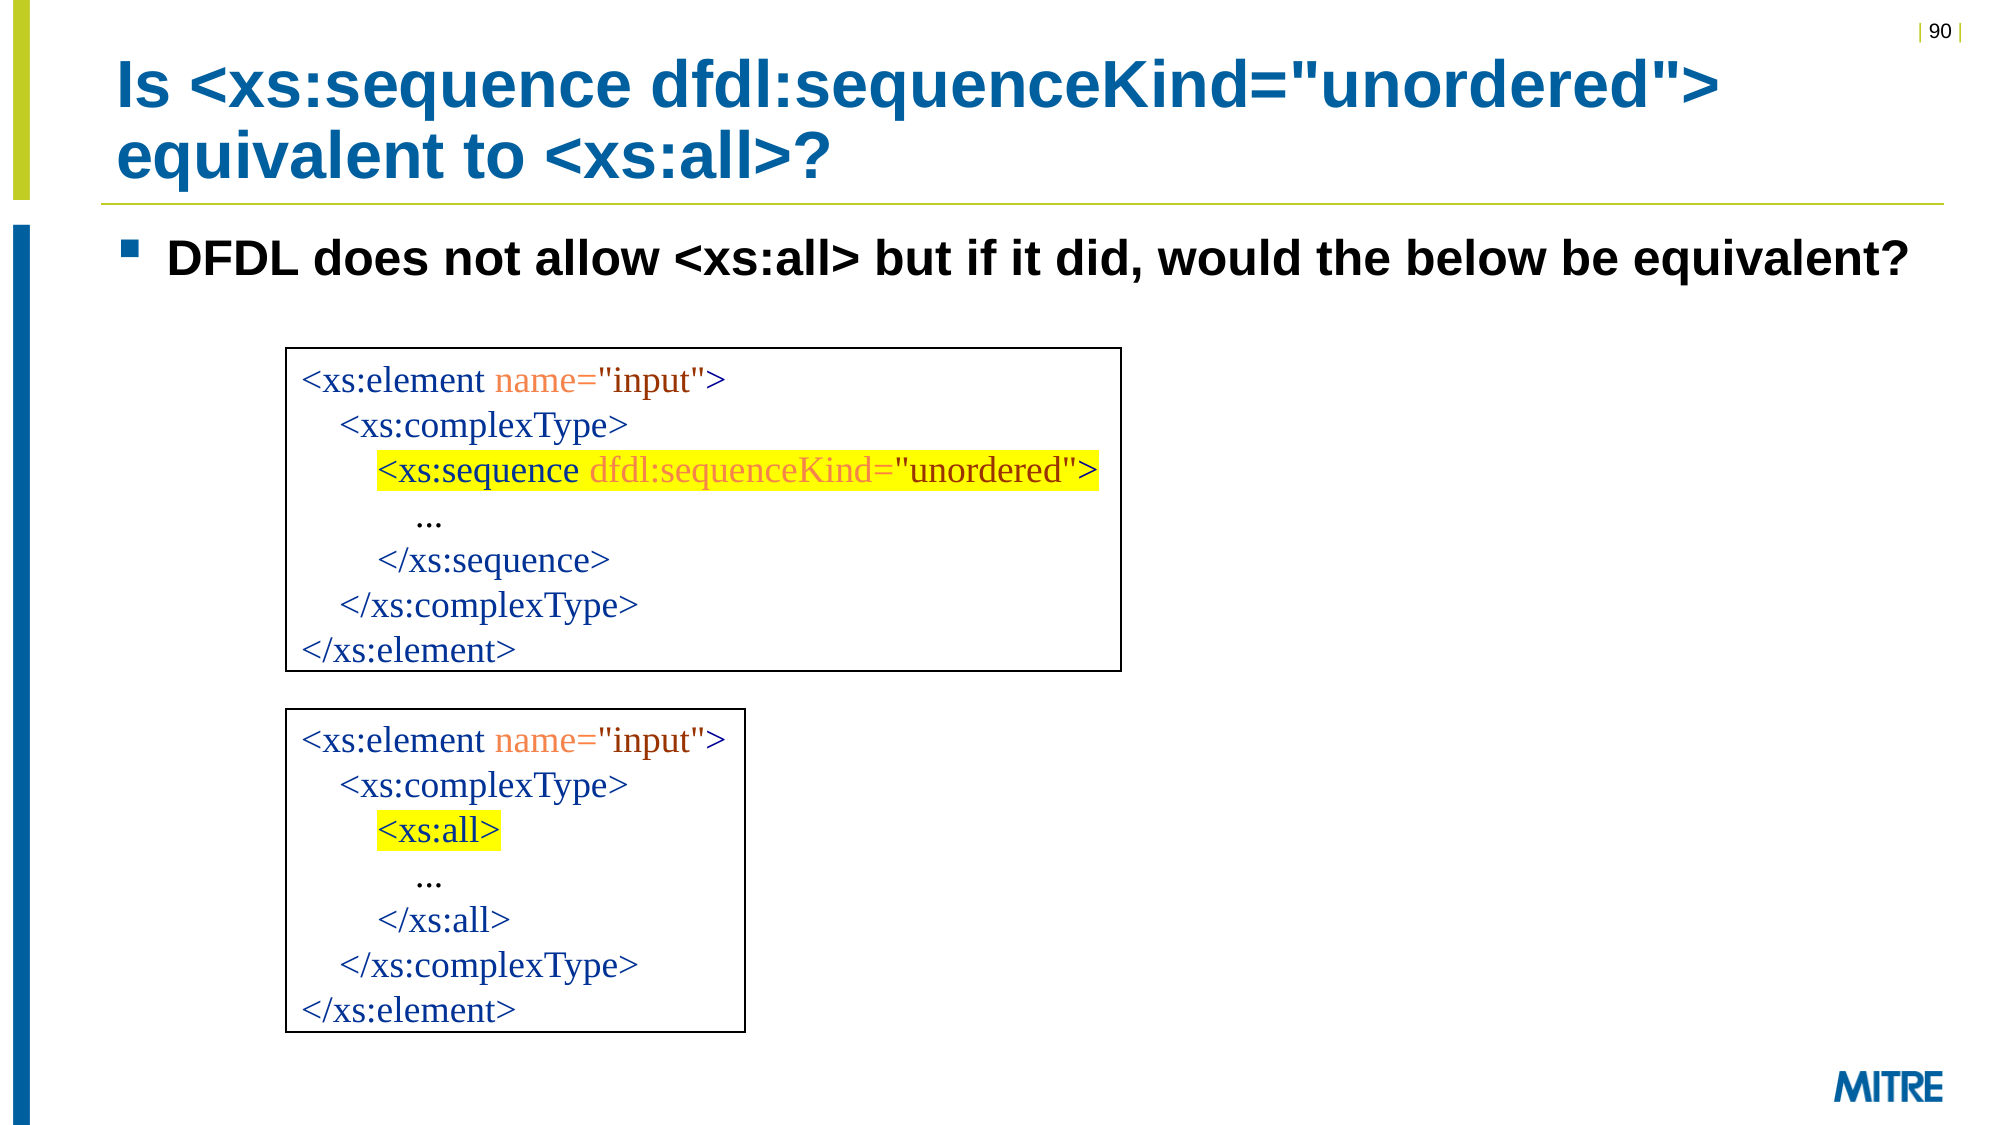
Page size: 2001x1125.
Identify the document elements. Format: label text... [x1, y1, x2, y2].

text_box <xs:element name="input"> <xs:complexType> <xs:sequence dfdl:sequenceKind="unordered"> ... </xs:sequence> </xs:complexType> </xs:element> <xs:element name="input"> <xs:complexType> <xs:all> ... </xs:all> </xs:complexType> </xs:element> [286, 672, 1122, 1038]
list DFDL does not allow <xs:all> but if it did, would the below be equivalent? [101, 224, 1945, 349]
picture [1834, 1068, 1945, 1109]
text_box [285, 347, 1122, 672]
title Is <xs:sequence dfdl:sequenceKind="unordered"> equivalent to <xs:all>? [101, 60, 1945, 184]
text_box [285, 708, 746, 1033]
